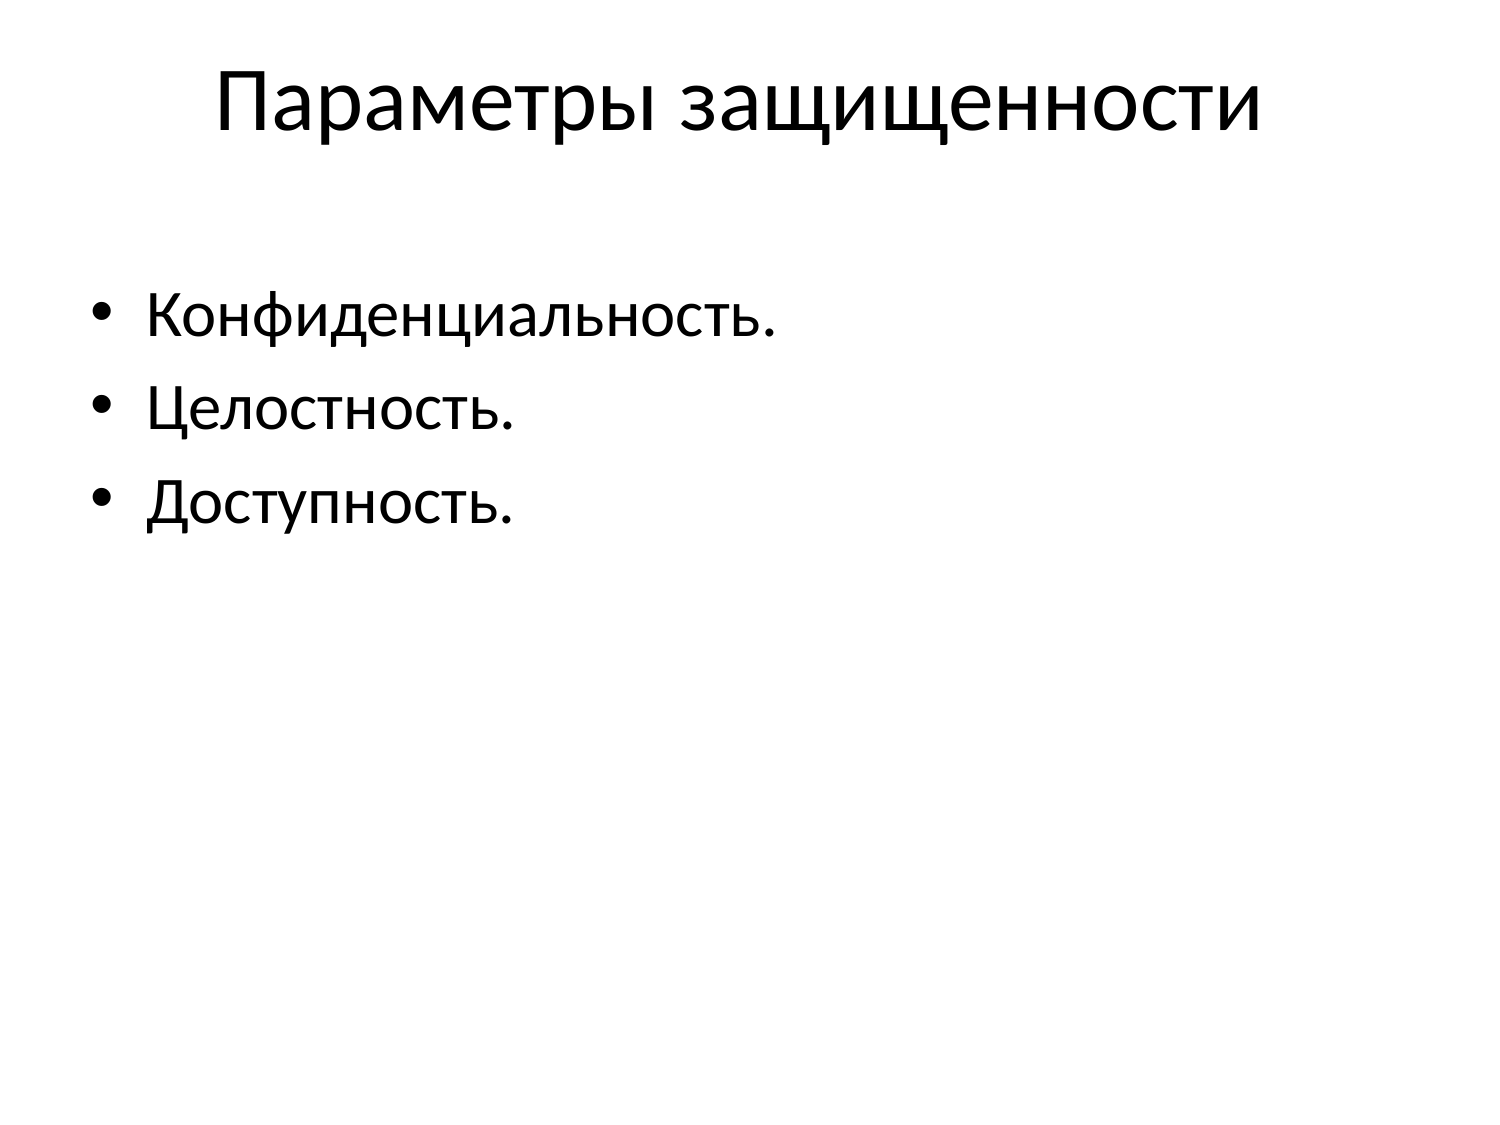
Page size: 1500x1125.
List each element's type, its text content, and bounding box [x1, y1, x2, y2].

title Параметры защищенности [64, 0, 1415, 187]
list Конфиденциальность. Целостность. Доступность. [75, 262, 1425, 1005]
